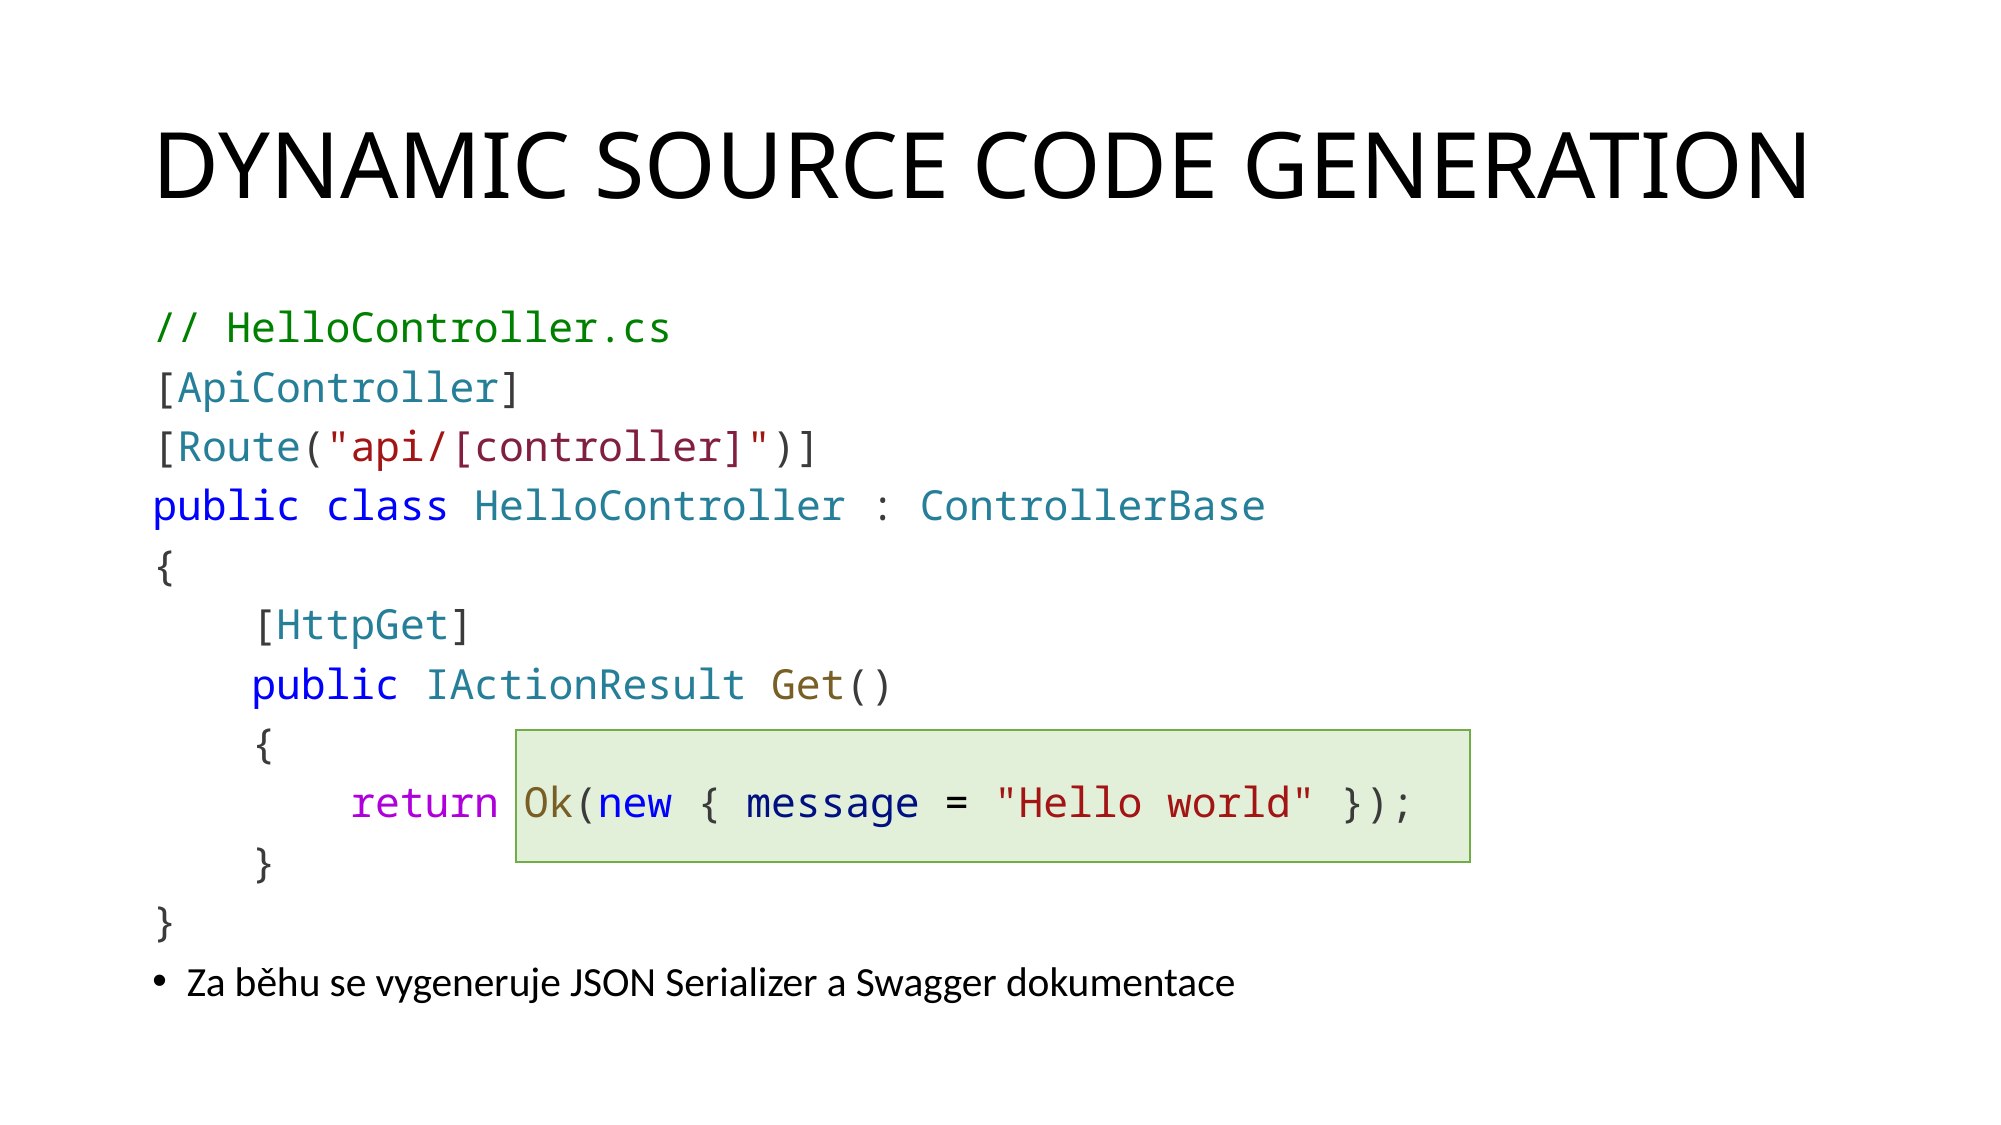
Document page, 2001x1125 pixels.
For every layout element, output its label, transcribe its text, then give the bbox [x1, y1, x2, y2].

list // HelloController.cs [ApiController] [Route("api/[controller]")] public class HelloController : ControllerBase { [HttpGet] public IActionResult Get() { return Ok(new { message = "Hello world" }); } } Za běhu se vygeneruje JSON Serializer a Swagger dokumentace [137, 299, 1863, 1014]
title DYNAMIC SOURCE CODE GENERATION [137, 59, 1863, 278]
